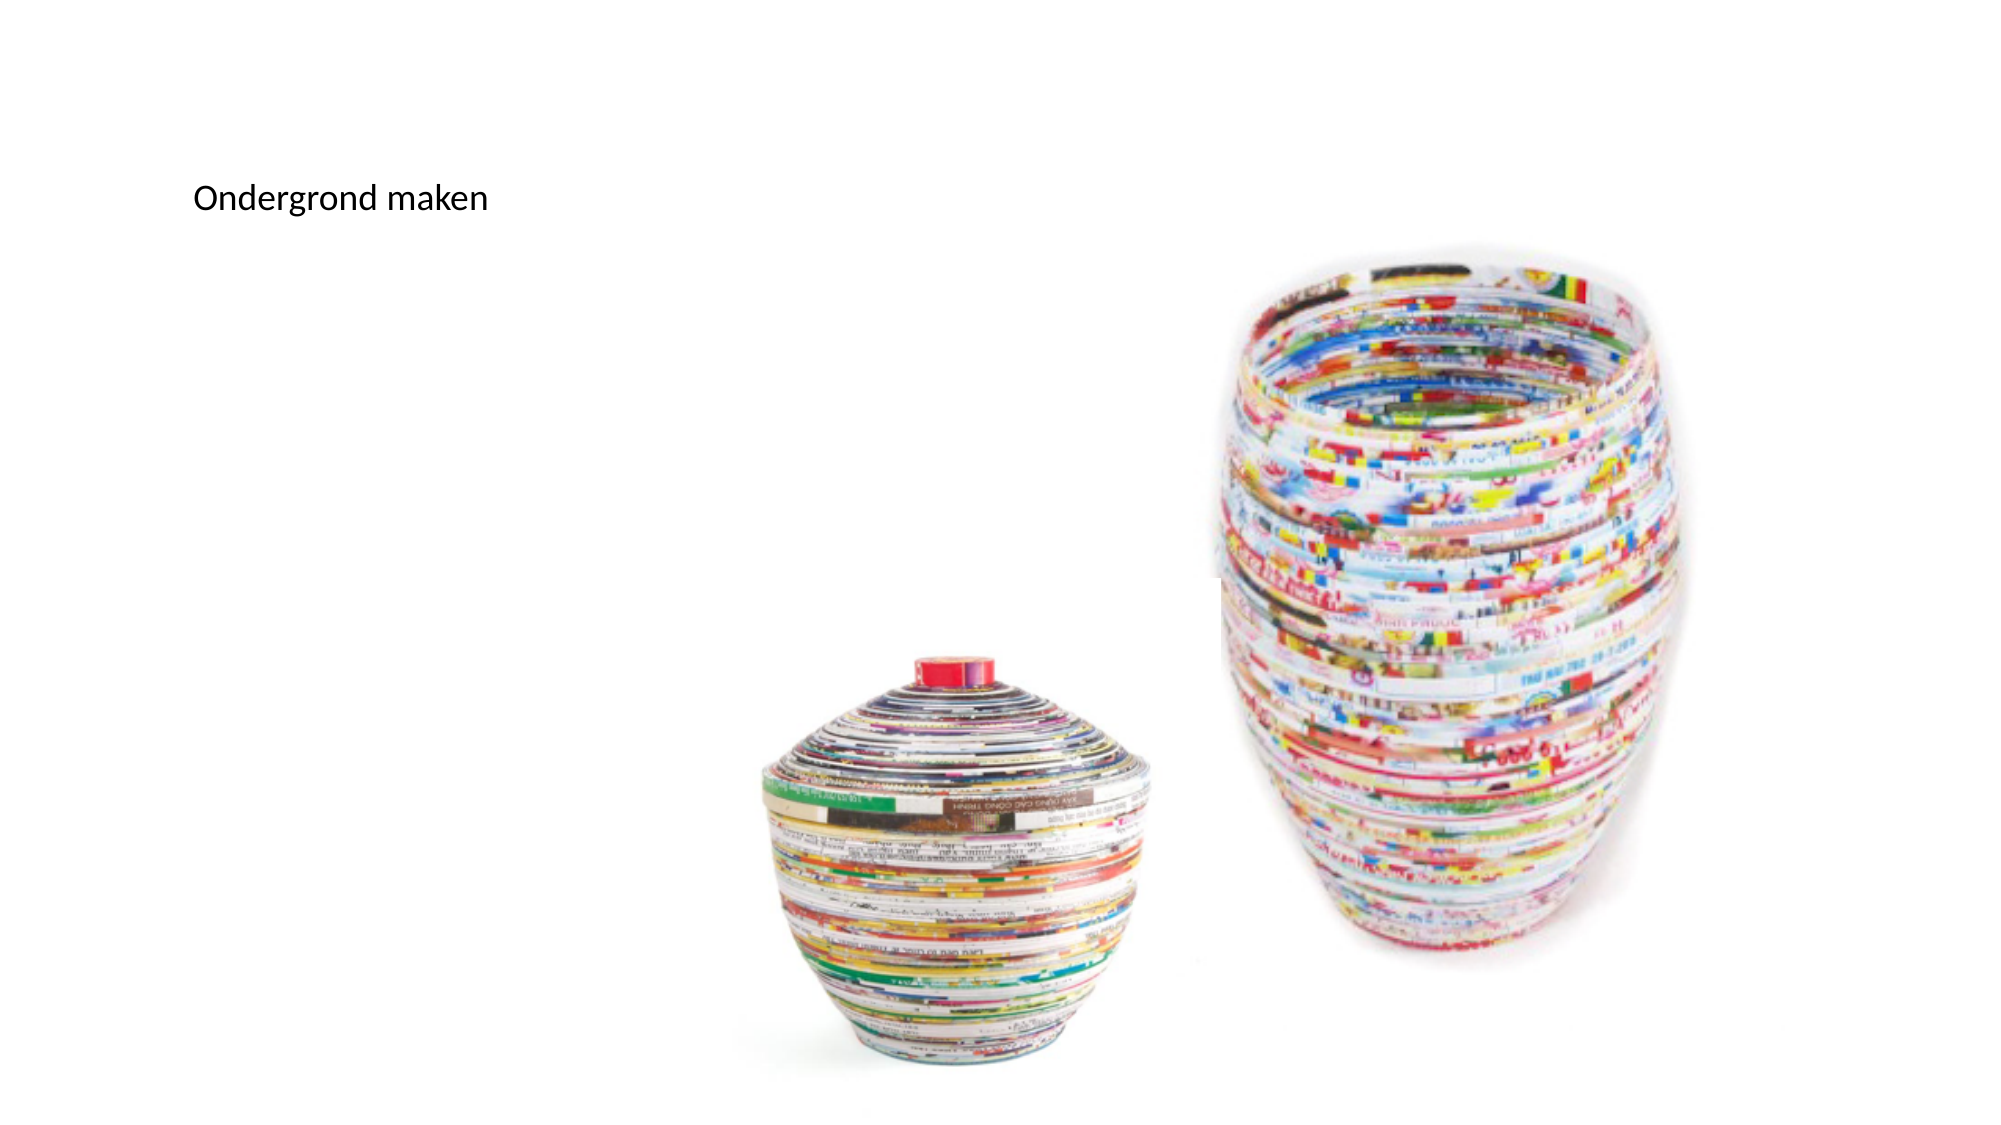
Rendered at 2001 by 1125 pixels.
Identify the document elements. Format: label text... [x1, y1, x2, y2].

text_box Ondergrond maken [178, 165, 505, 226]
picture [681, 165, 1785, 1125]
